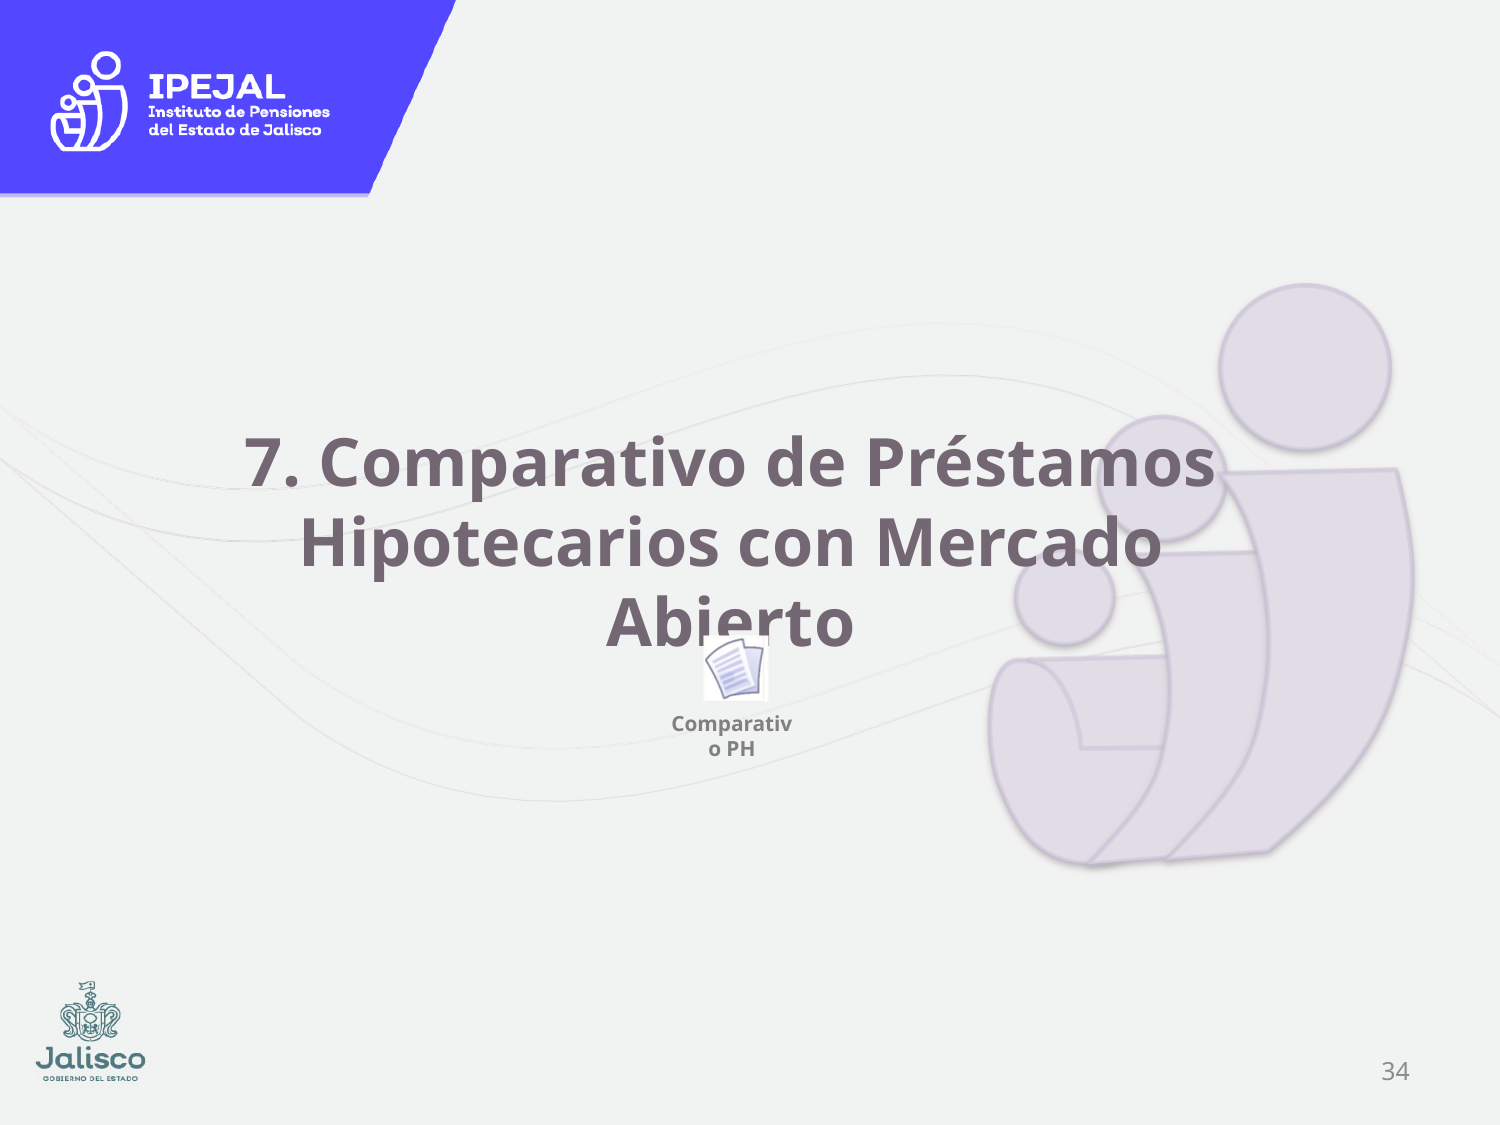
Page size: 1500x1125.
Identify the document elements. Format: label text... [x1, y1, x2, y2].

slide_number 33 [1074, 1042, 1425, 1103]
text_box Comparativo PH [654, 703, 810, 768]
picture [703, 634, 769, 702]
picture [0, 0, 1500, 193]
picture [0, 969, 1500, 1125]
text_box 7. Comparativo de Préstamos Hipotecarios con Mercado Abierto [212, 445, 1250, 634]
